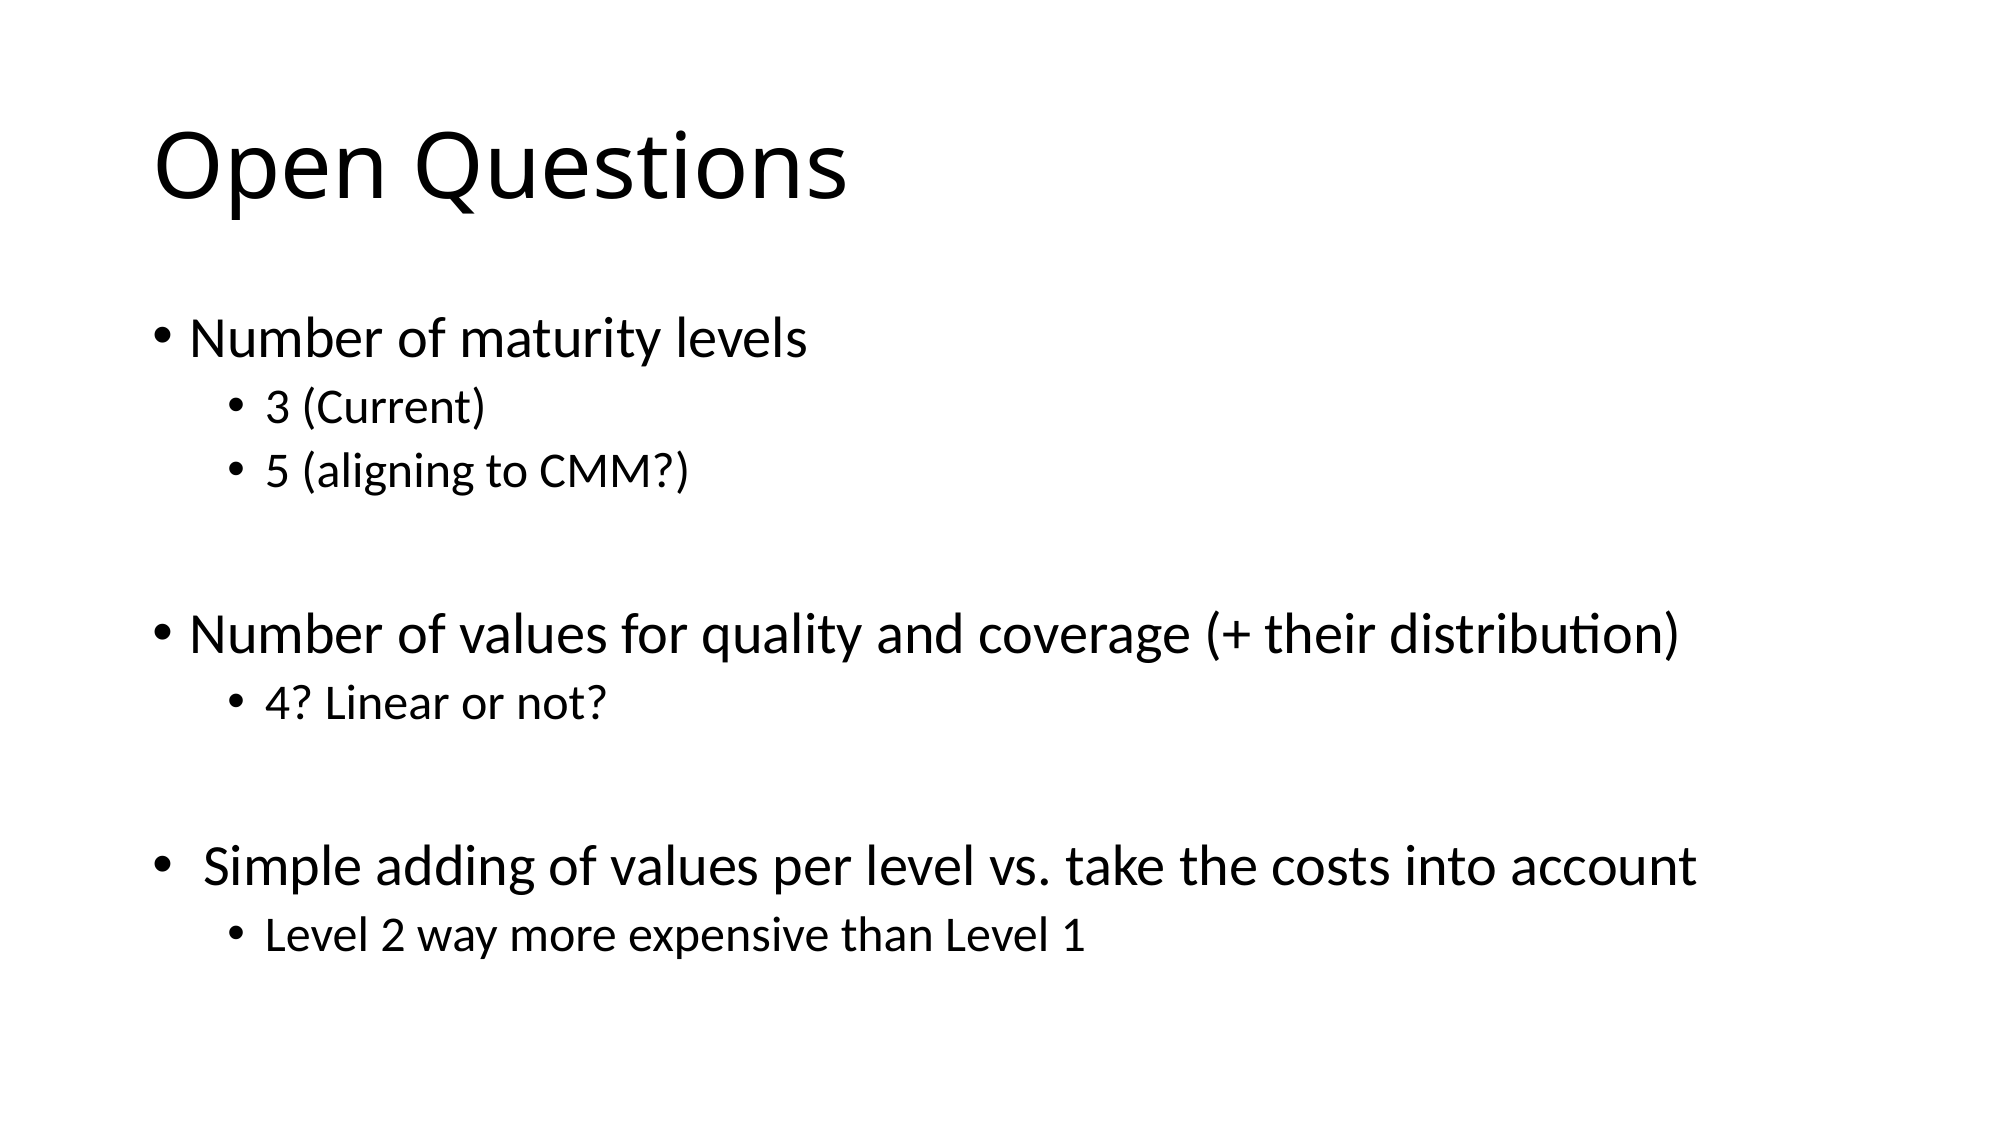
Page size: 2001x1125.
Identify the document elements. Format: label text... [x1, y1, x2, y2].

title Open Questions [137, 59, 1863, 278]
list Number of maturity levels 3 (Current) 5 (aligning to CMM?) Number of values for quality and coverage (+ their distribution) 4? Linear or not? Simple adding of values per level vs. take the costs into account Level 2 way more expensive than Level 1 [137, 299, 1863, 1014]
